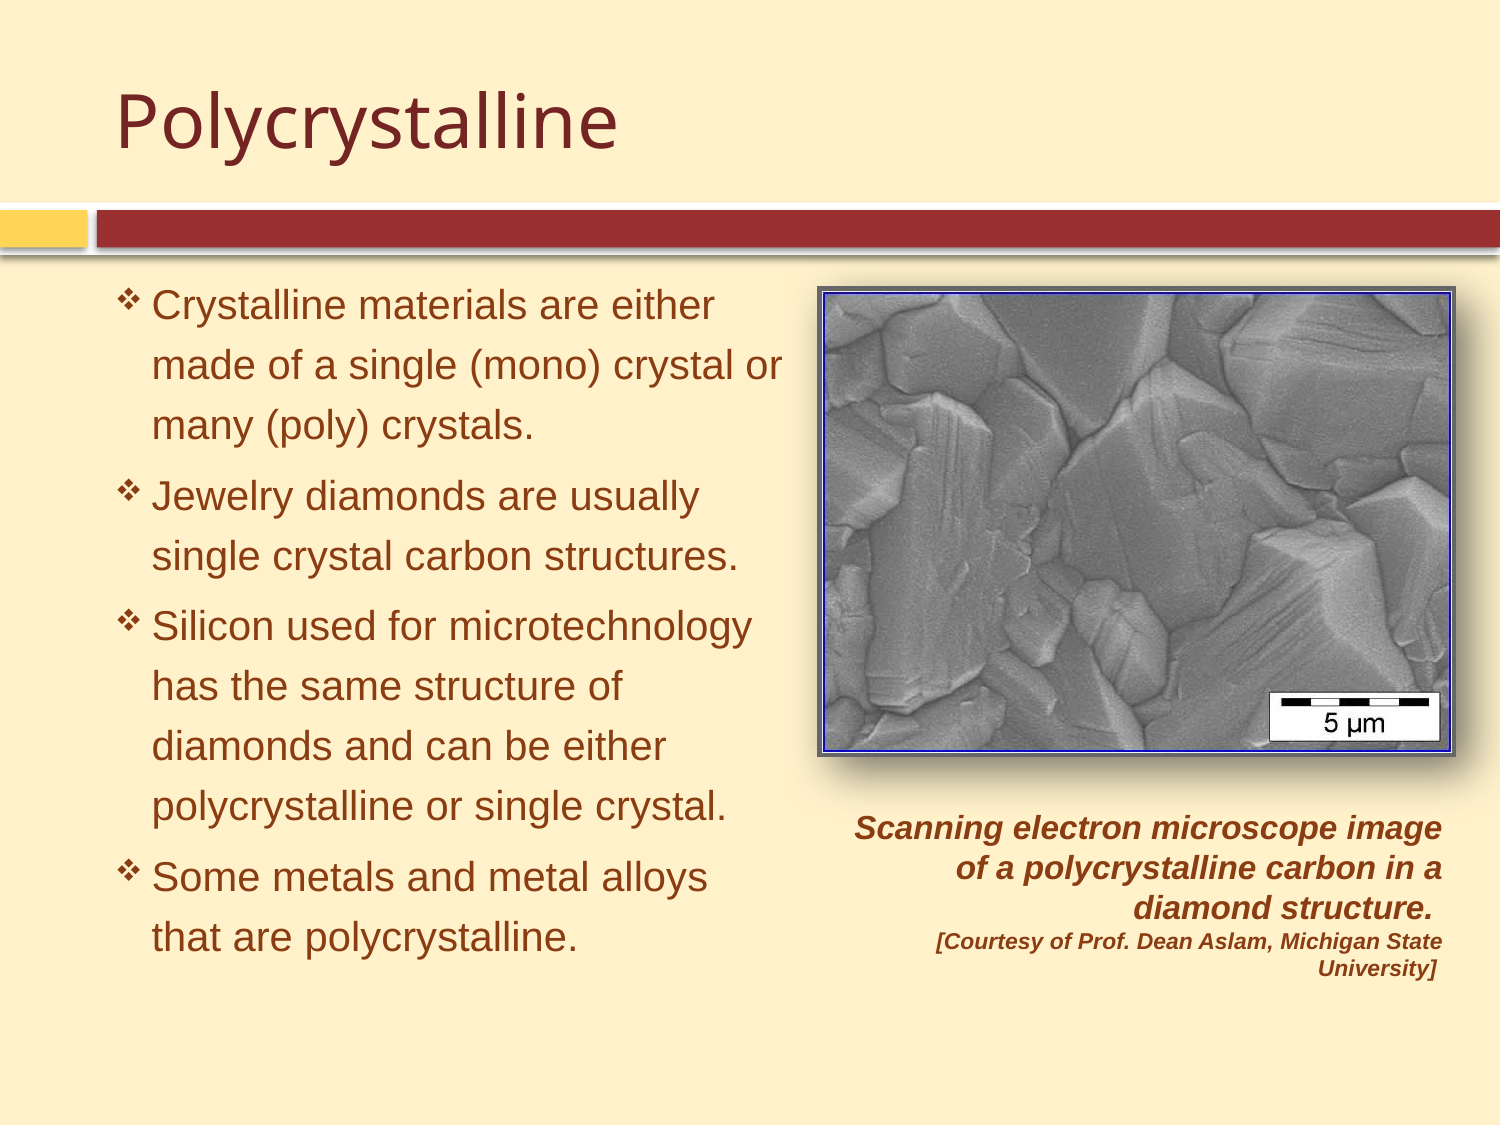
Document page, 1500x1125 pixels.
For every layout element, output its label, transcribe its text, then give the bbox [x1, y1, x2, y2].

list Crystalline materials are either made of a single (mono) crystal or many (poly) crystals. Jewelry diamonds are usually single crystal carbon structures. Silicon used for microtechnology has the same structure of diamonds and can be either polycrystalline or single crystal. Some metals and metal alloys that are polycrystalline. [99, 260, 799, 1011]
text_box Scanning electron microscope image of a polycrystalline carbon in a diamond structure. [Courtesy of Prof. Dean Aslam, Michigan State University] [798, 799, 1459, 989]
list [817, 286, 1456, 757]
title Polycrystalline [99, 37, 1438, 200]
